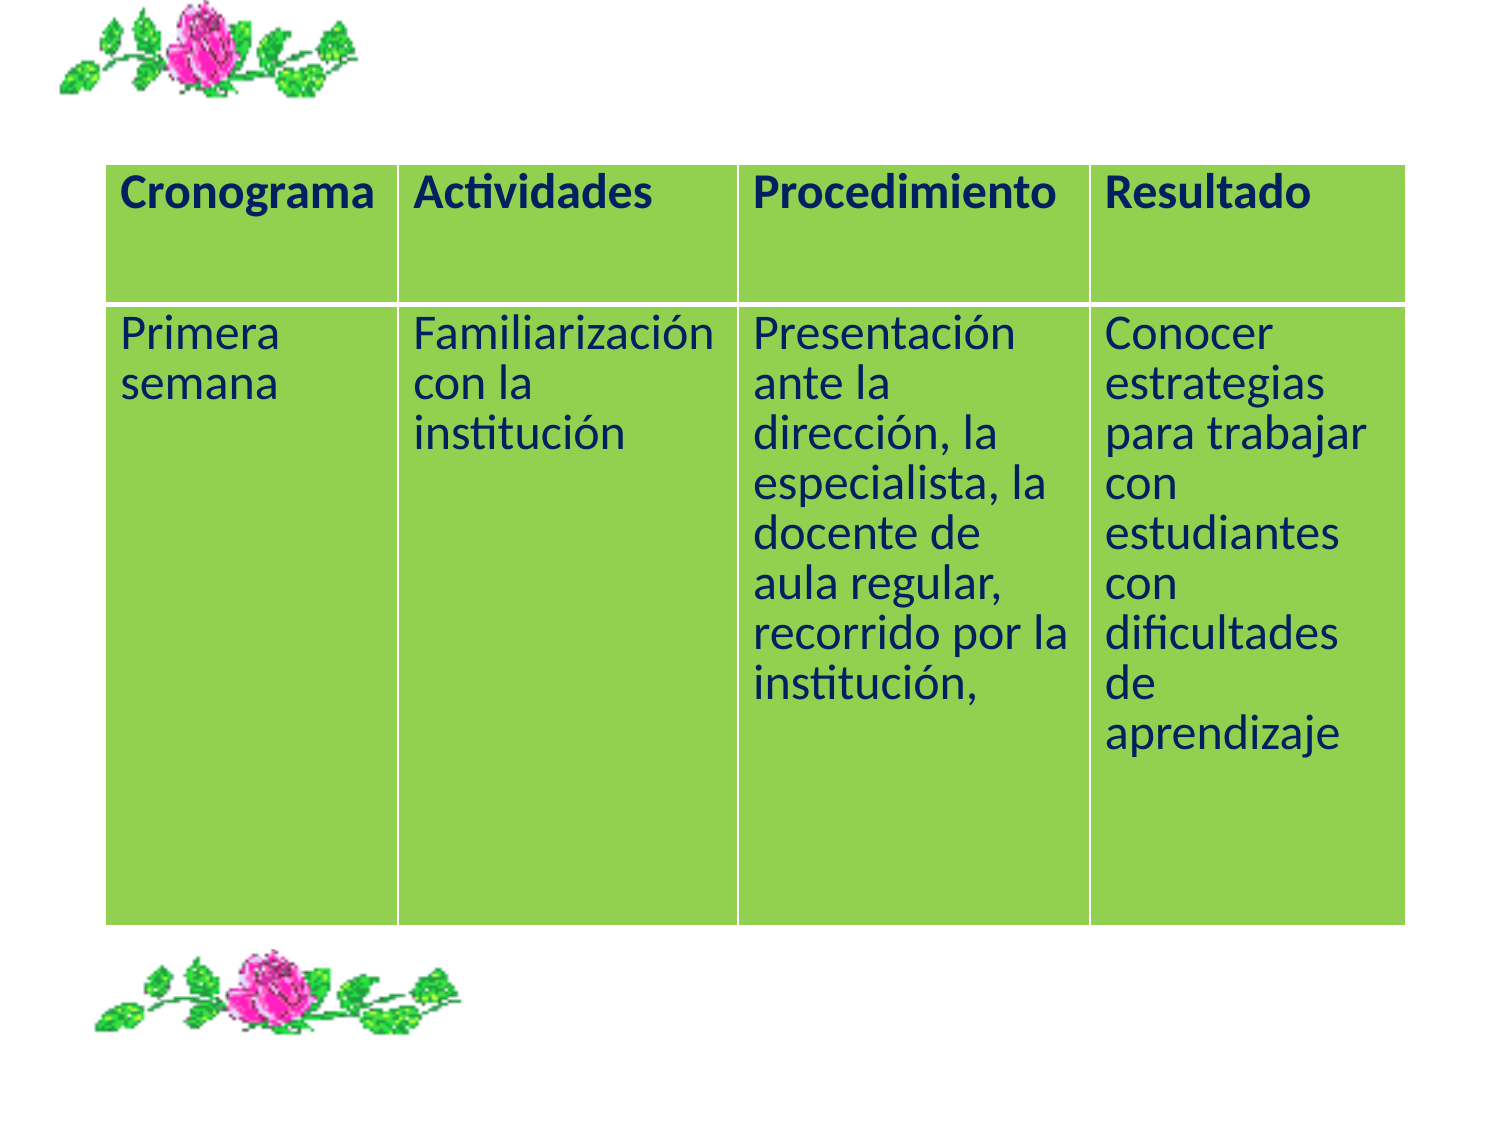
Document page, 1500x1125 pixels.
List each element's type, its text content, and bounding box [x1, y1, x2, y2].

table_cell Presentación ante la dirección, la especialista, la docente de aula regular, recorrido por la institución, [739, 307, 1089, 925]
table_cell Primera semana [106, 307, 397, 925]
picture [58, 0, 1500, 135]
table_header Resultado [1091, 165, 1405, 302]
table_cell Conocer estrategias para trabajar con estudiantes con dificultades de aprendizaje [1091, 307, 1405, 925]
table_cell Familiarización con la institución [399, 307, 737, 925]
picture [93, 948, 1500, 1067]
table_header Actividades [399, 165, 737, 302]
table_header Procedimiento [739, 165, 1089, 302]
table_header Cronograma [106, 165, 397, 302]
